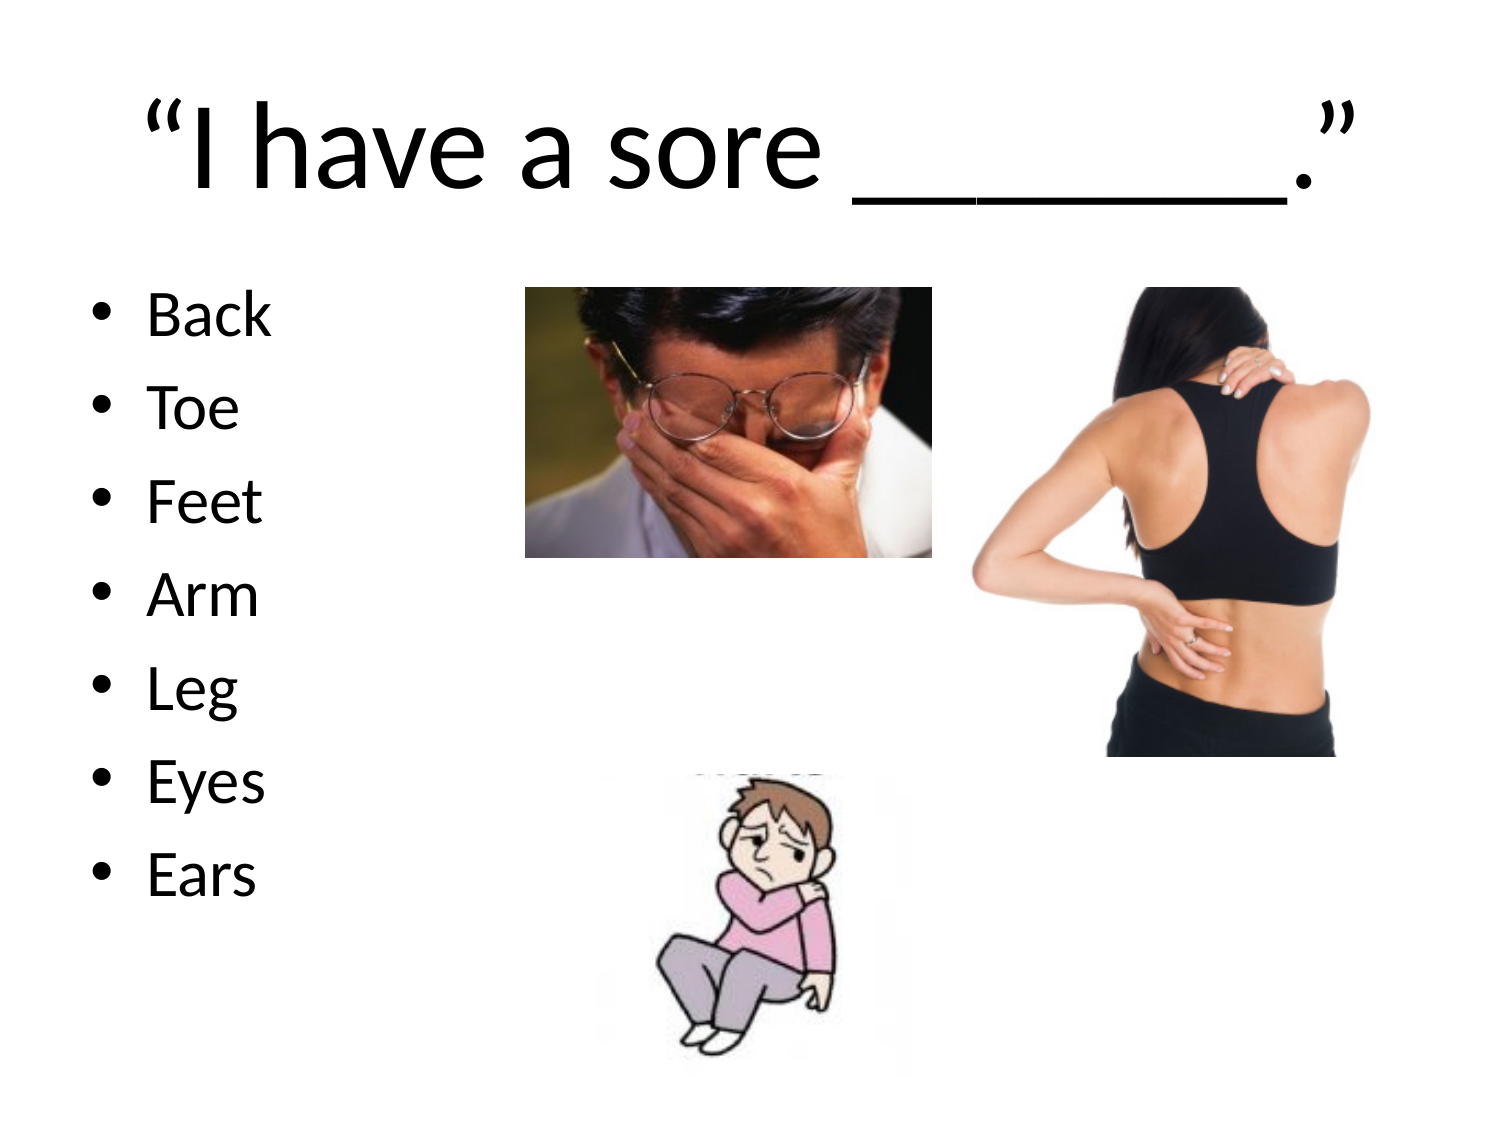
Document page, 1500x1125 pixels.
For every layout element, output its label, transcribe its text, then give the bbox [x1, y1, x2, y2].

picture [562, 774, 913, 1076]
picture [962, 287, 1432, 757]
title “I have a sore _______.” [75, 45, 1425, 233]
picture [524, 287, 932, 558]
list Back Toe Feet Arm Leg Eyes Ears [75, 262, 1425, 1005]
